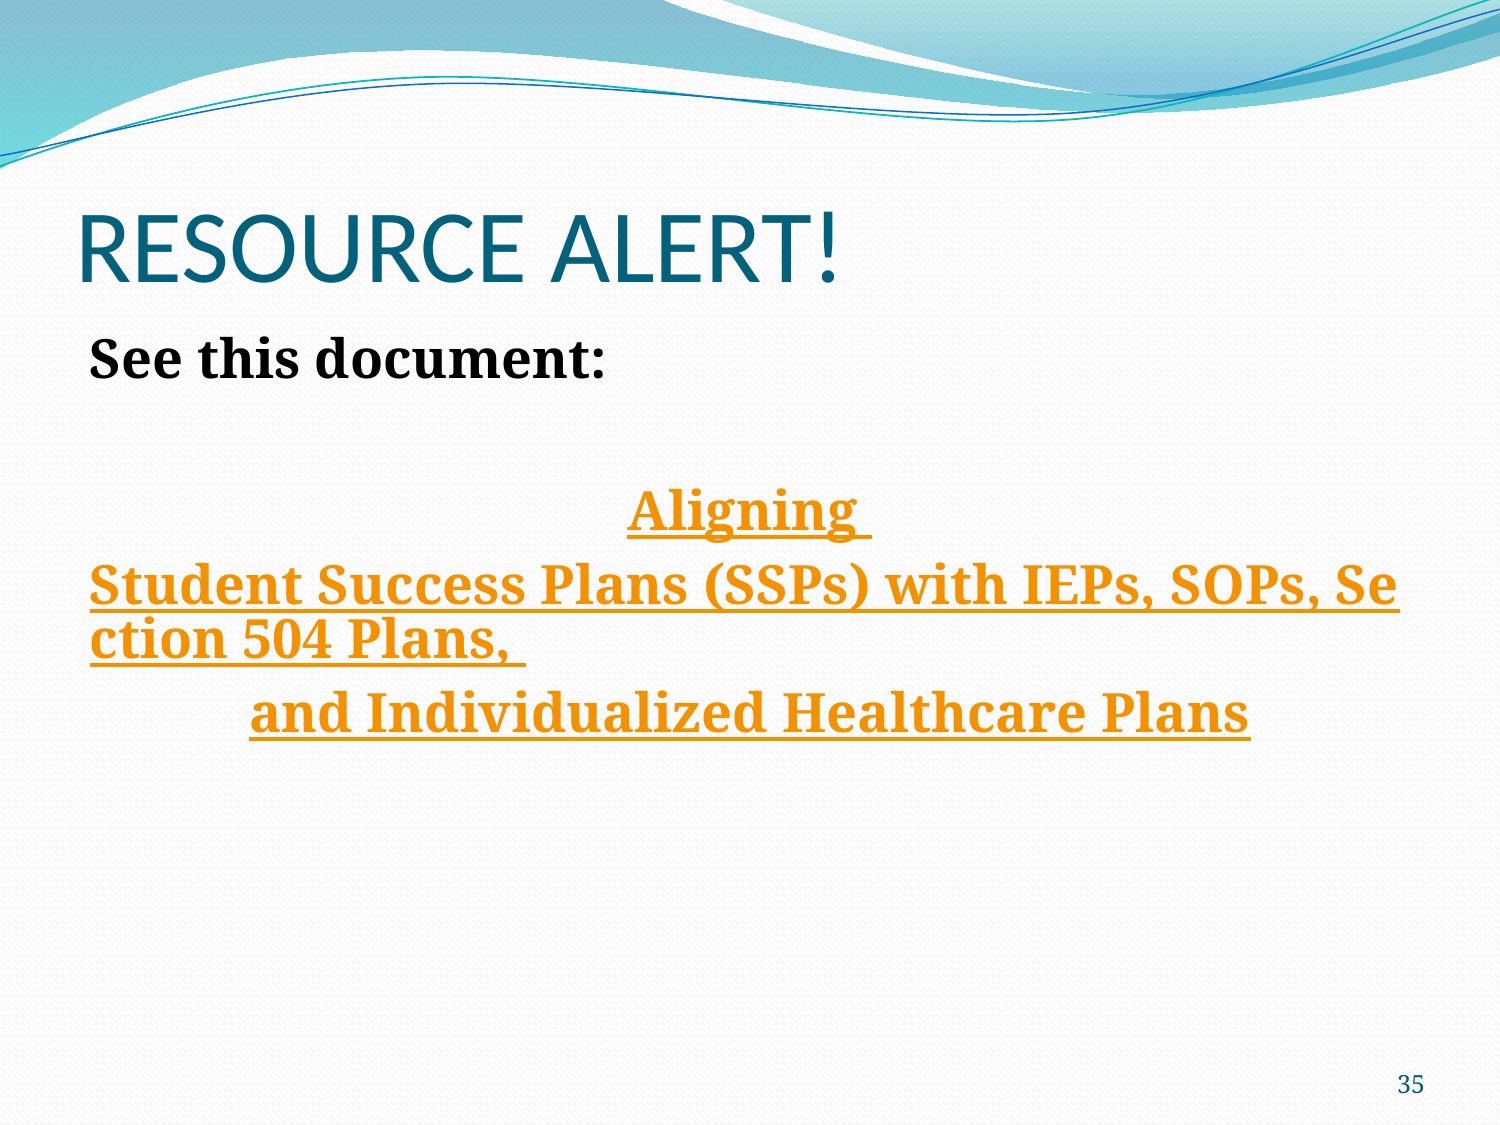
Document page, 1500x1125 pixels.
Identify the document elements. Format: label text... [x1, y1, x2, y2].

slide_number 35 [1299, 1042, 1425, 1103]
title RESOURCE ALERT! [75, 115, 1425, 303]
list See this document: Aligning Student Success Plans (SSPs) with IEPs, SOPs, Section 504 Plans, and Individualized Healthcare Plans [75, 317, 1425, 1038]
